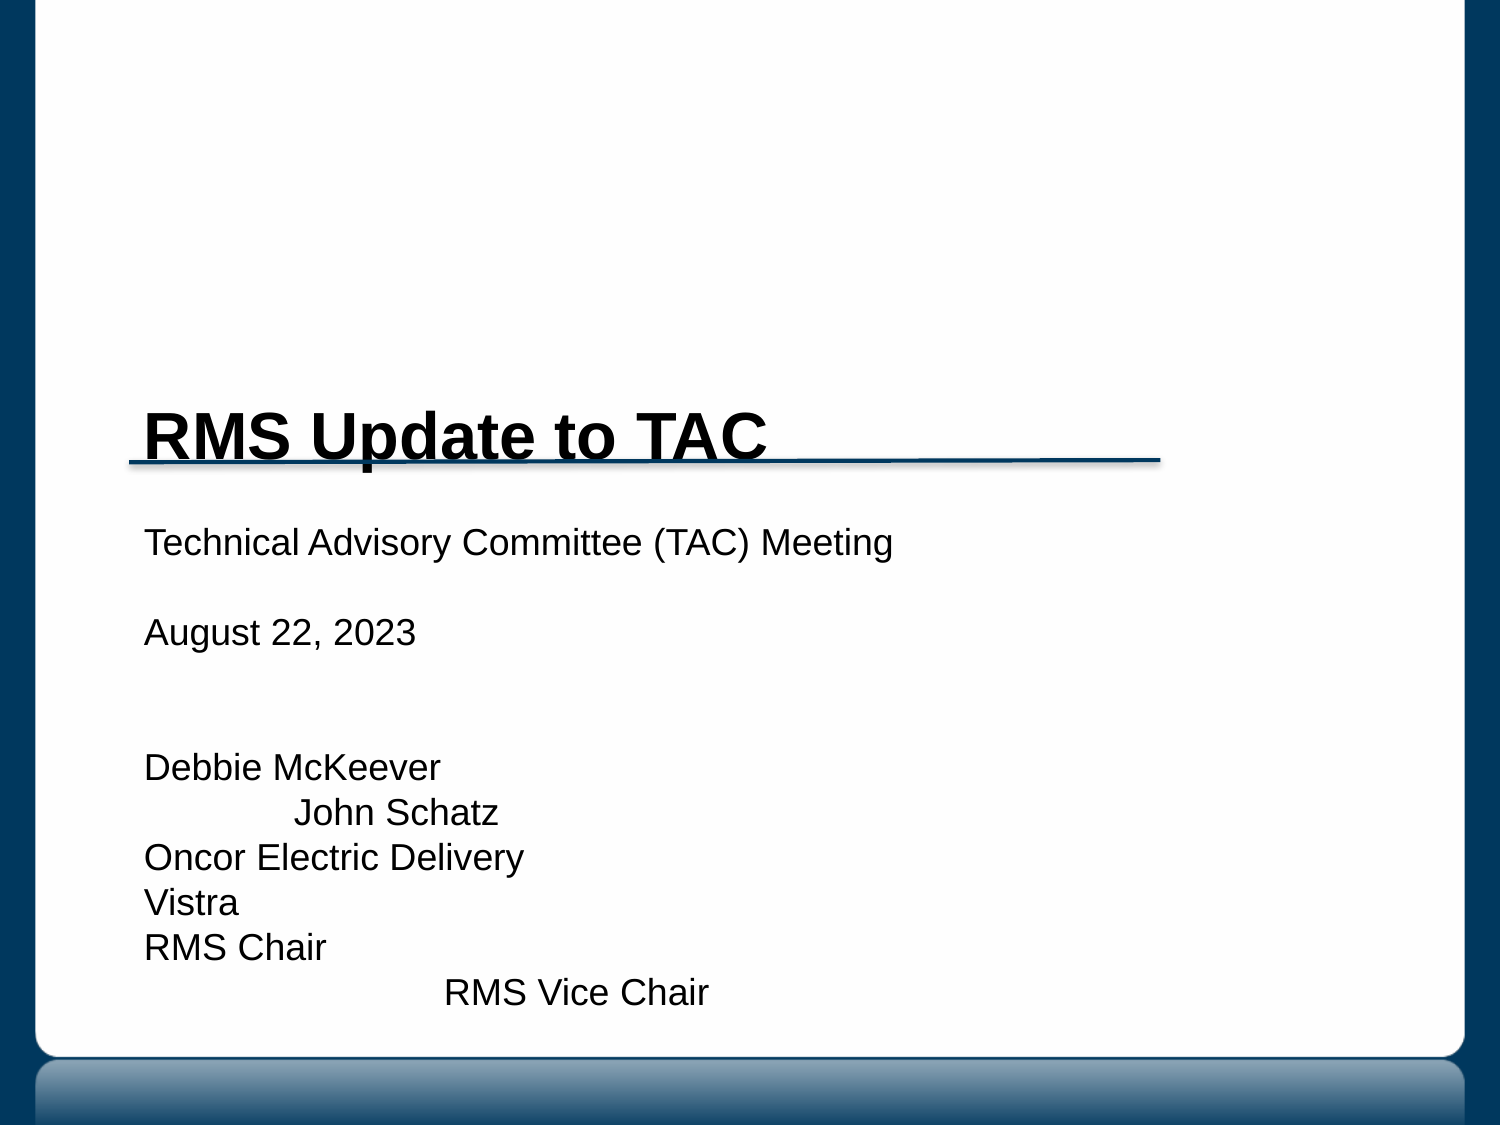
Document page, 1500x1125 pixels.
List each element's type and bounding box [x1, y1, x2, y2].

text_box [128, 385, 1367, 891]
picture [35, 0, 1465, 1125]
